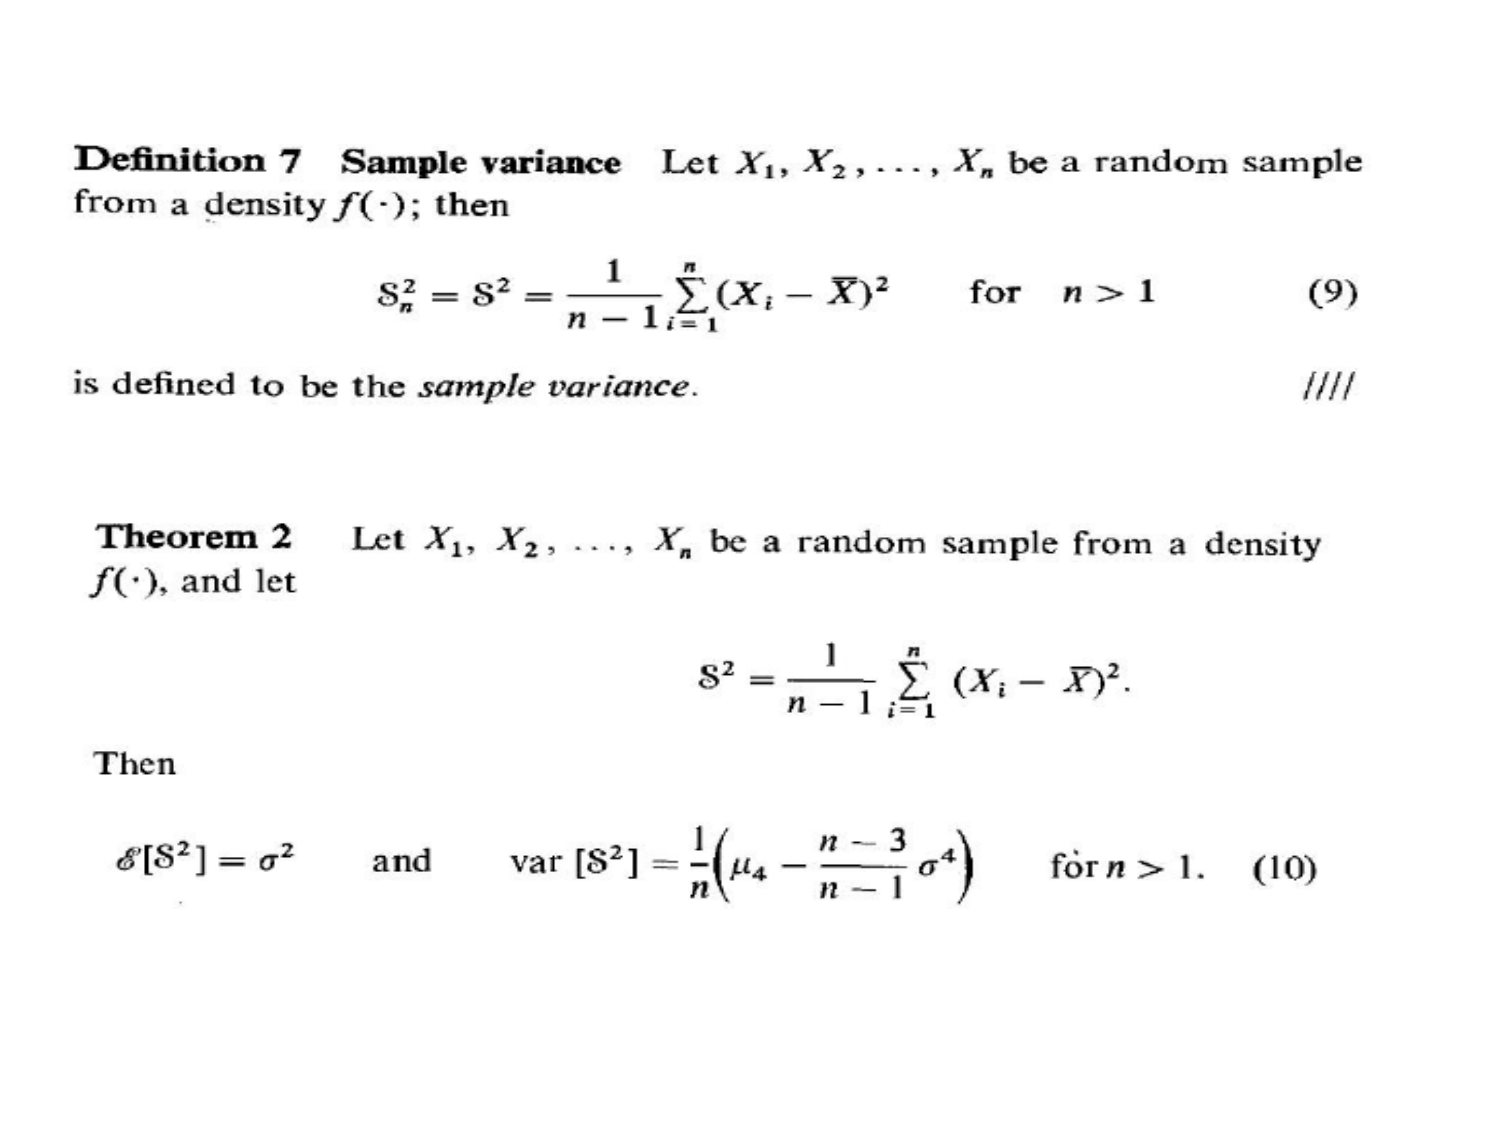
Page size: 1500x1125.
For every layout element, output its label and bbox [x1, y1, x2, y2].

list [62, 124, 1376, 426]
picture [74, 499, 1338, 926]
